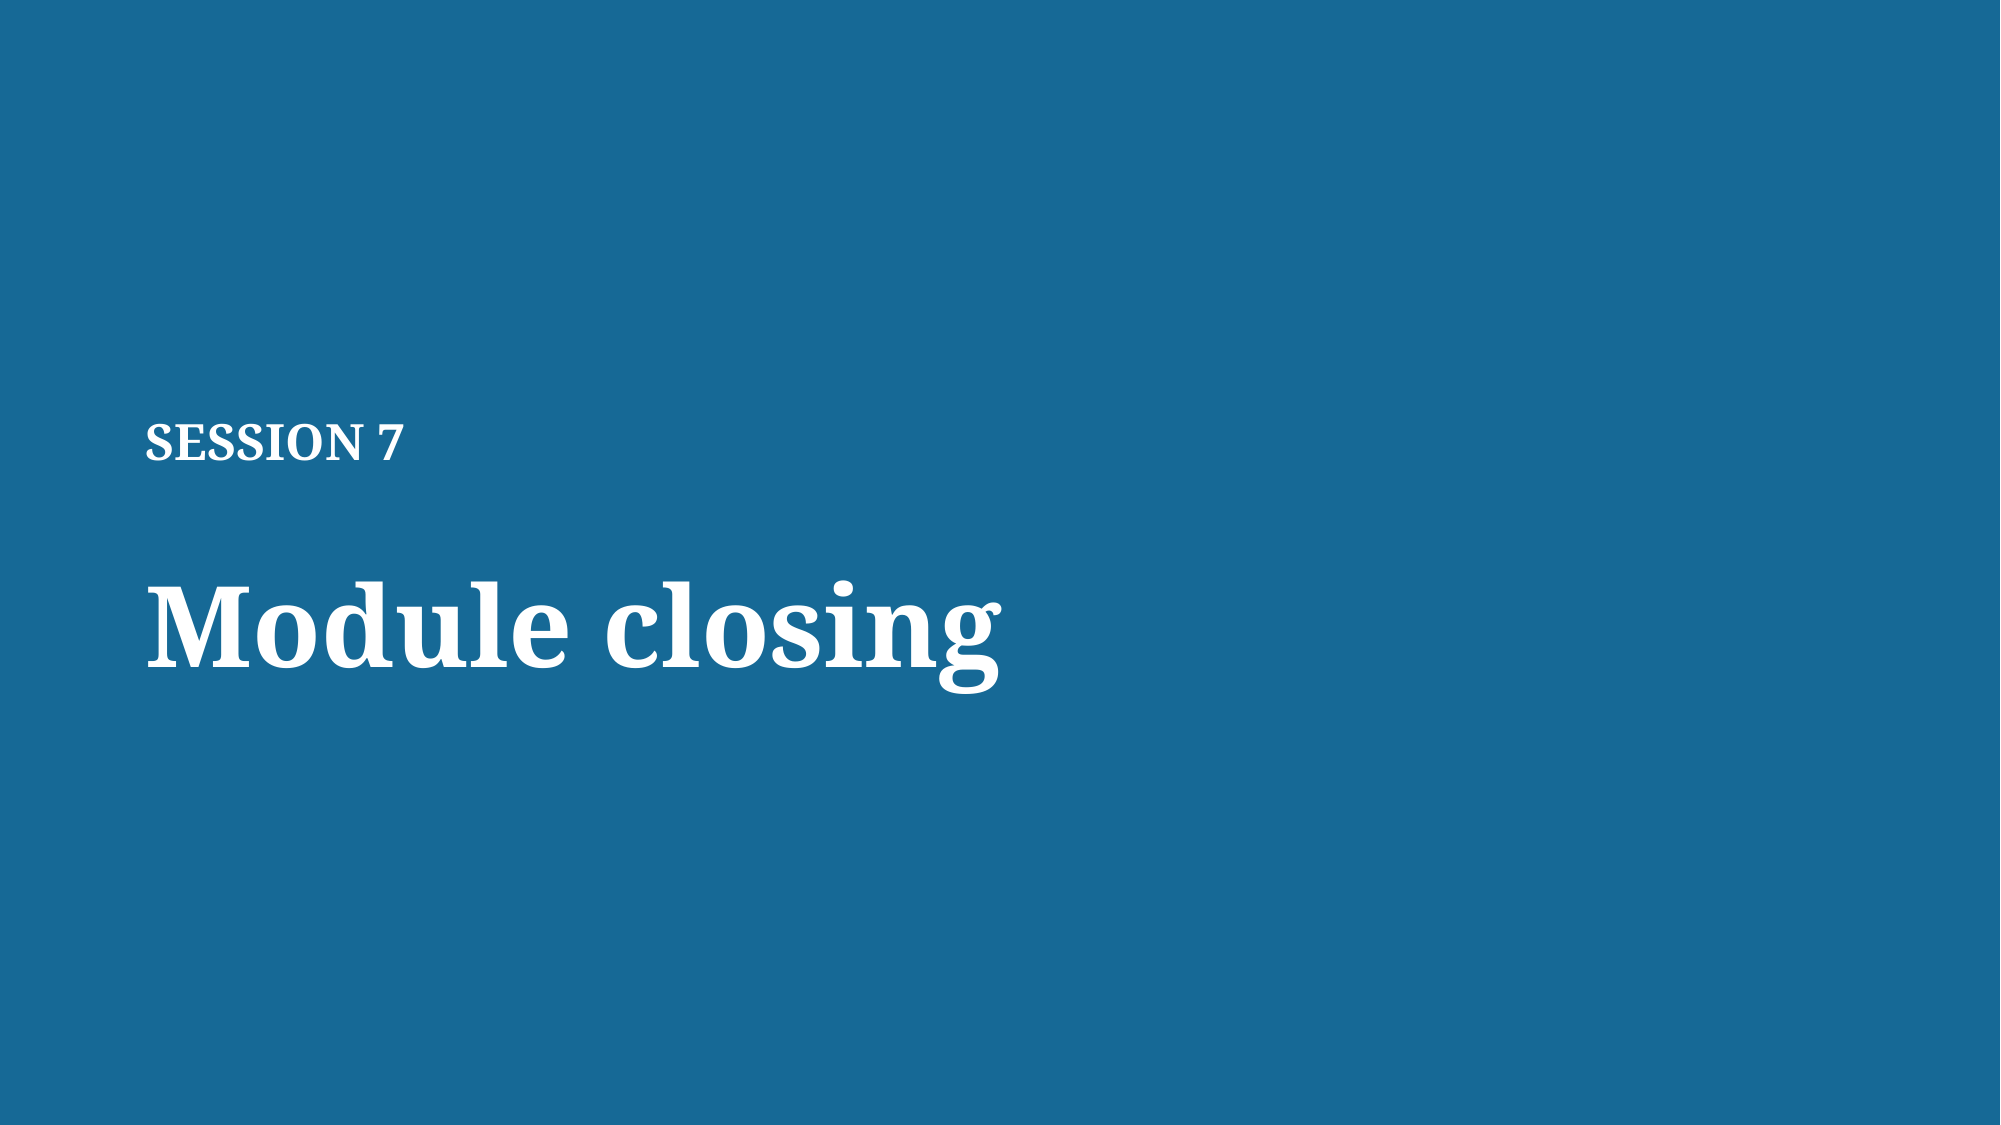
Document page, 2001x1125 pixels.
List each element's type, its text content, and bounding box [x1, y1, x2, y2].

text_box SESSION 7 Module closing [130, 508, 1792, 601]
